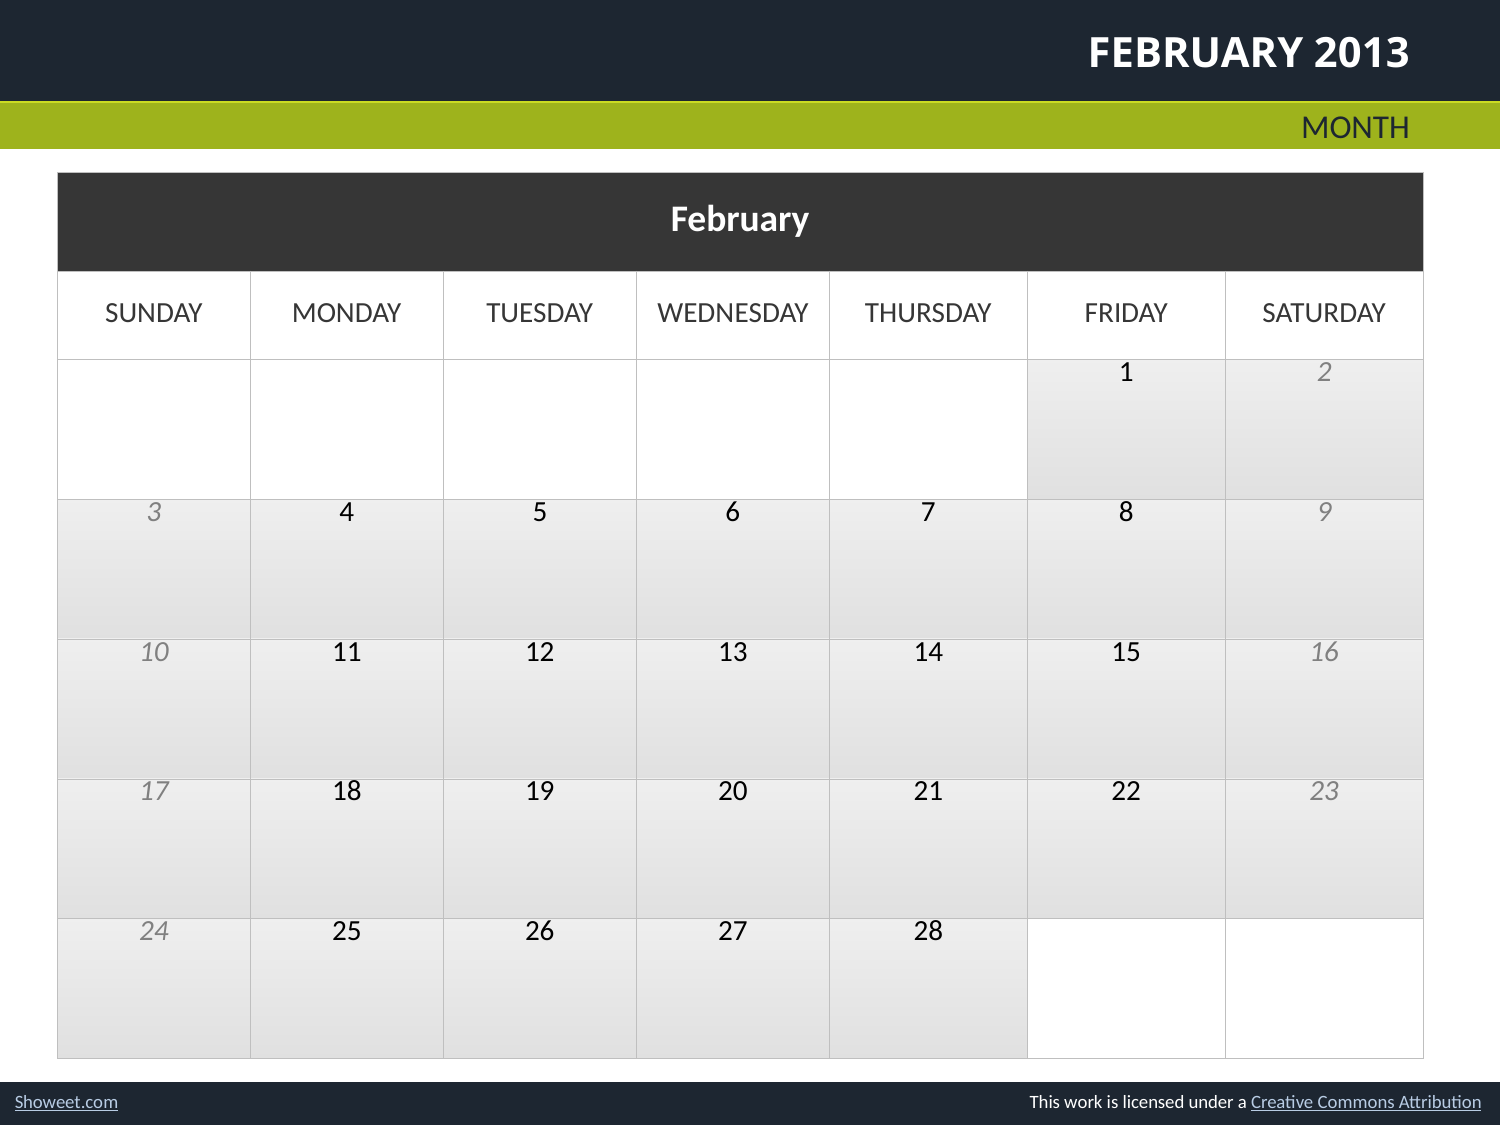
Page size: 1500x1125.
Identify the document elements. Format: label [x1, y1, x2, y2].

table_cell [251, 500, 443, 639]
table_cell [1226, 640, 1423, 779]
table_header [58, 173, 1423, 271]
table_cell [1028, 919, 1225, 1058]
table_cell [830, 780, 1027, 918]
table_cell [1226, 272, 1423, 359]
table_cell [251, 272, 443, 359]
table_cell [1226, 360, 1423, 499]
title [478, 0, 1425, 102]
table_cell [830, 919, 1027, 1058]
table_cell [830, 640, 1027, 779]
table_cell [444, 780, 636, 918]
table_cell [637, 780, 829, 918]
table_cell [58, 360, 250, 499]
table_cell [1028, 360, 1225, 499]
table_cell [1028, 272, 1225, 359]
table_cell [58, 780, 250, 918]
table_cell [58, 272, 250, 359]
table_cell [444, 640, 636, 779]
table_cell [1028, 500, 1225, 639]
table_cell [251, 919, 443, 1058]
table_cell [58, 640, 250, 779]
table_cell [1028, 640, 1225, 779]
table_cell [1226, 780, 1423, 918]
table_cell [830, 500, 1027, 639]
table_cell [637, 919, 829, 1058]
table_cell [58, 500, 250, 639]
table_cell [1028, 780, 1225, 918]
table_cell [1226, 500, 1423, 639]
table_cell [251, 360, 443, 499]
table_cell [251, 640, 443, 779]
table_cell [1226, 919, 1423, 1058]
table_cell [830, 272, 1027, 359]
table_cell [444, 272, 636, 359]
table_cell [444, 919, 636, 1058]
table_cell [637, 640, 829, 779]
table_cell [444, 360, 636, 499]
table_cell [444, 500, 636, 639]
table_cell [58, 919, 250, 1058]
table_cell [637, 500, 829, 639]
table_cell [637, 360, 829, 499]
subtitle [478, 102, 1425, 149]
table_cell [251, 780, 443, 918]
table_cell [637, 272, 829, 359]
table_cell [830, 360, 1027, 499]
